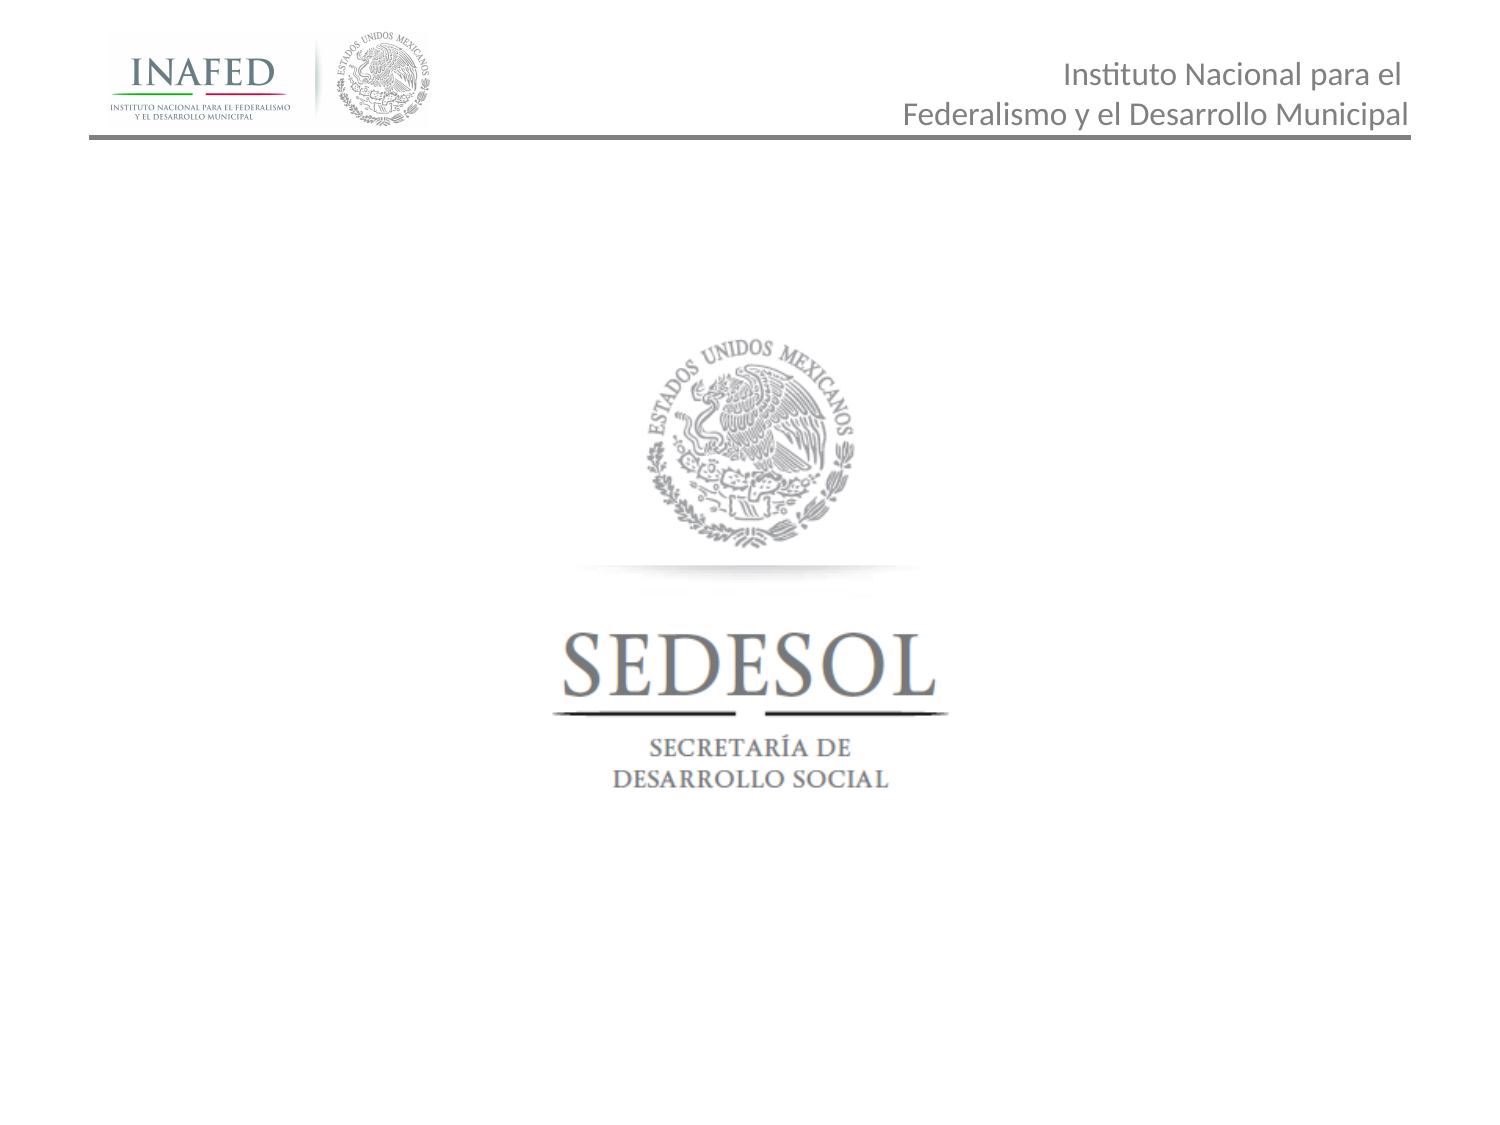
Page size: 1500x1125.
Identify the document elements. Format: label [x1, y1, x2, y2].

picture [482, 319, 1018, 805]
picture [110, 30, 430, 128]
